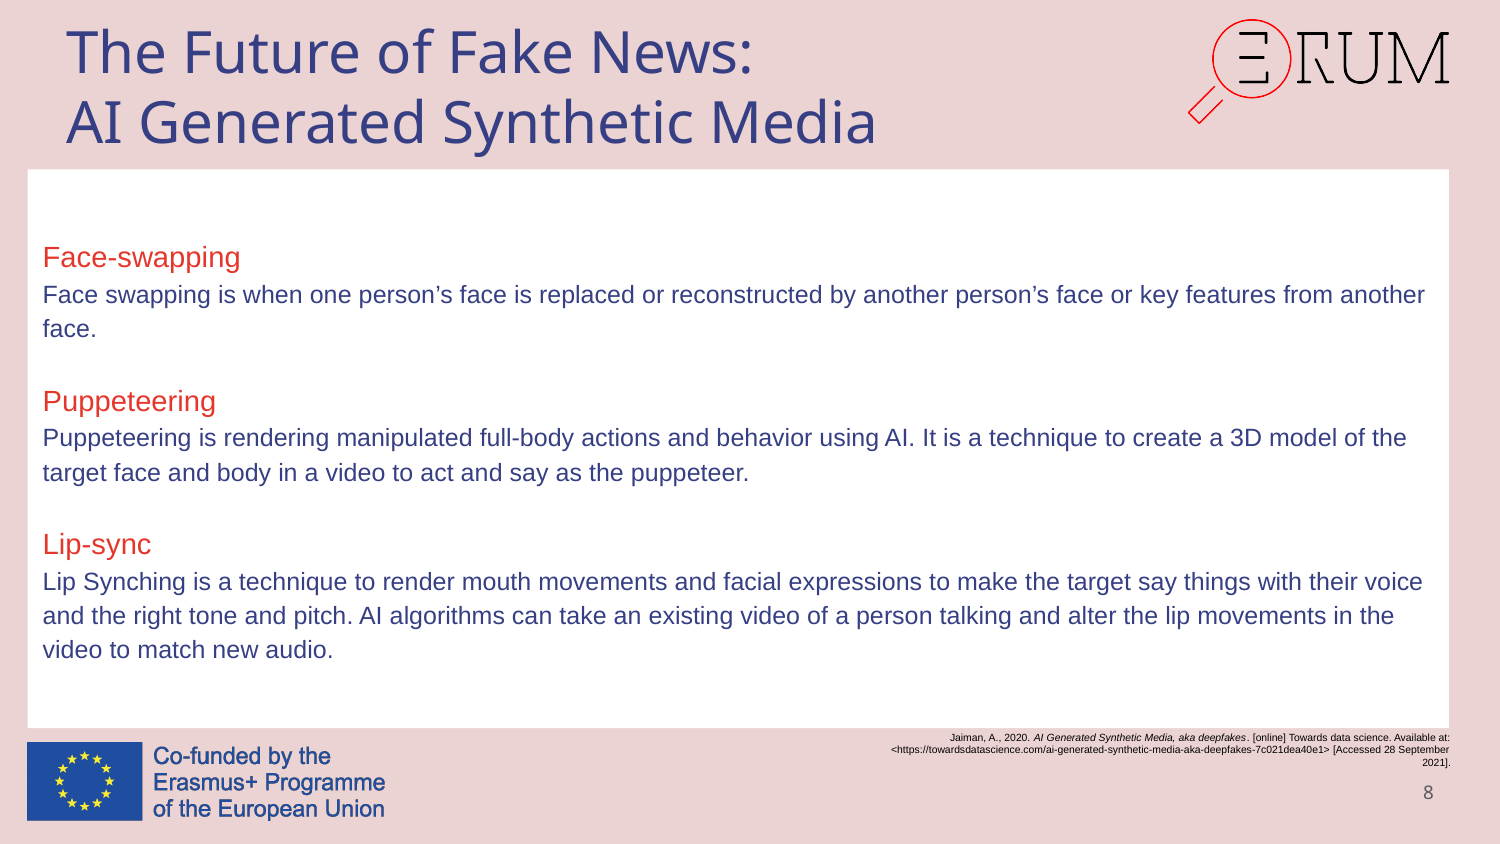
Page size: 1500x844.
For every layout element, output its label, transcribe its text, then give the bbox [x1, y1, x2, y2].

title The Future of Fake News: AI Generated Synthetic Media [51, 0, 1168, 94]
text_box Jaiman, A., 2020. AI Generated Synthetic Media, aka deepfakes. [online] Towards data science. Available at: <https://towardsdatascience.com/ai-generated-synthetic-media-aka-deepfakes-7c021dea40e1> [Accessed 28 September 2021]. [846, 715, 1467, 783]
picture [27, 742, 385, 821]
list Face-swapping Face swapping is when one person’s face is replaced or reconstructed by another person’s face or key features from another face. Puppeteering Puppeteering is rendering manipulated full-body actions and behavior using AI. It is a technique to create a 3D model of the target face and body in a video to act and say as the puppeteer. Lip-sync Lip Synching is a technique to render mouth movements and facial expressions to make the target say things with their voice and the right tone and pitch. AI algorithms can take an existing video of a person talking and alter the lip movements in the video to match new audio. [27, 169, 1449, 729]
picture [1136, 0, 1500, 137]
slide_number 8 [1358, 783, 1449, 826]
